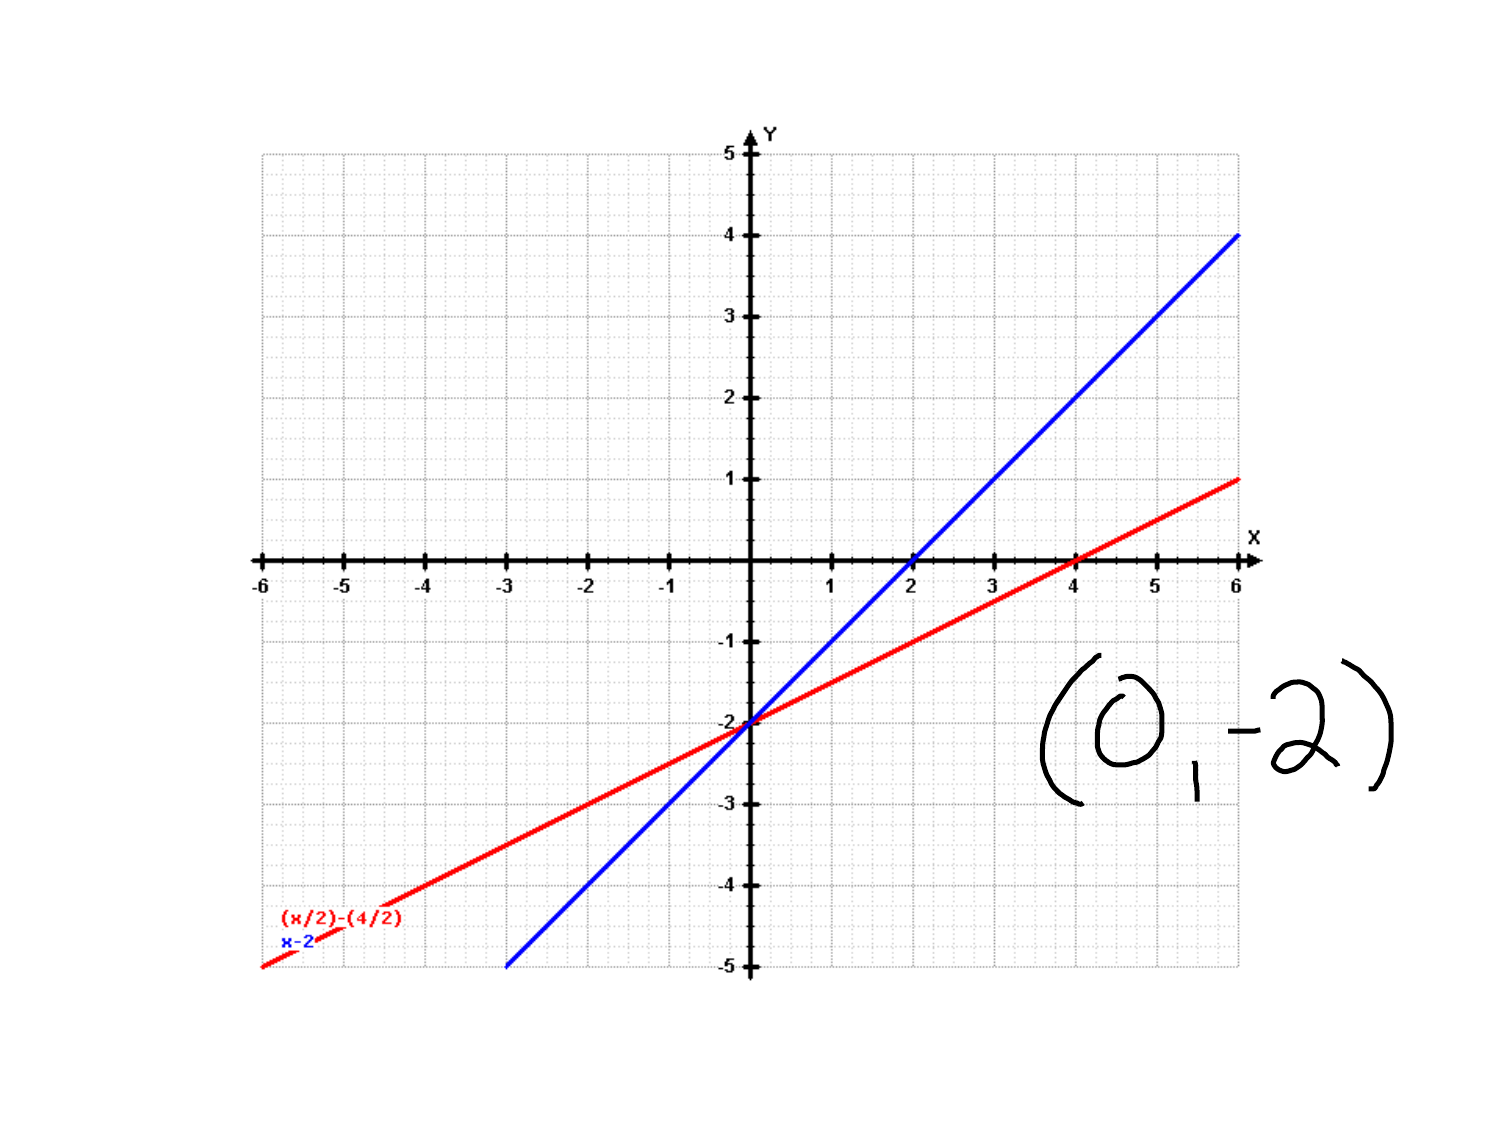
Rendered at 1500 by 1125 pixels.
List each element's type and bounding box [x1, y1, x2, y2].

picture [226, 120, 1274, 1005]
text_box [1042, 655, 1392, 805]
